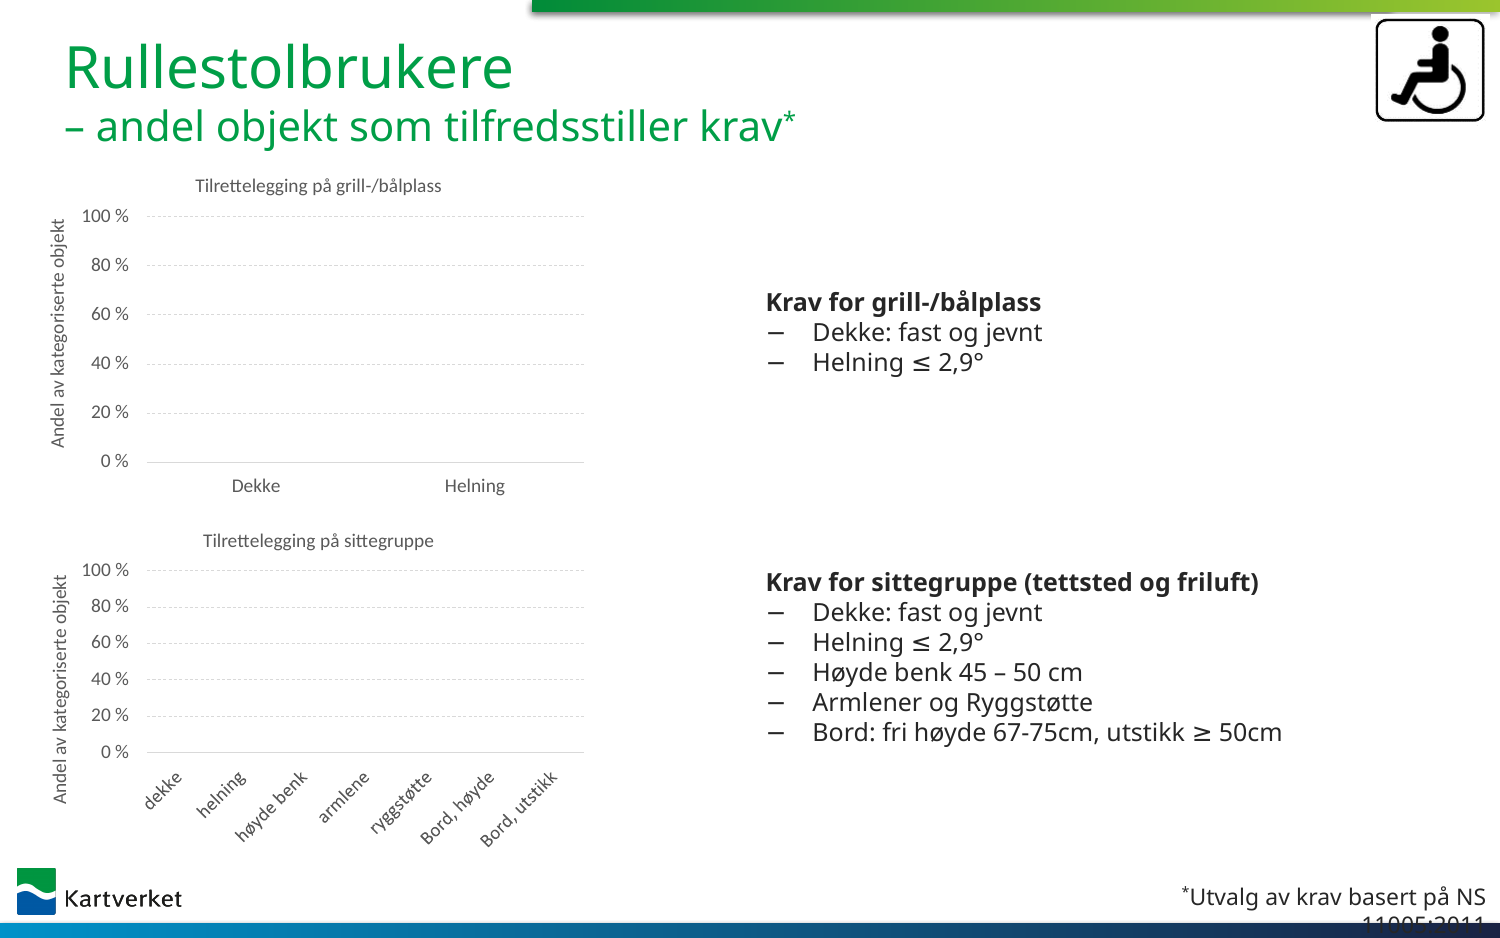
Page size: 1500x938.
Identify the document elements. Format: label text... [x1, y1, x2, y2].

text_box Rullestolbrukere – andel objekt som tilfredsstiller krav* [49, 14, 1431, 158]
picture [41, 520, 596, 859]
picture [1371, 13, 1491, 127]
text_box *Utvalg av krav basert på NS 11005:2011 [1068, 873, 1500, 938]
picture [41, 166, 596, 505]
text_box Krav for sittegruppe (tettsted og friluft) Dekke: fast og jevnt Helning ≤ 2,9° Høyde benk 45 – 50 cm Armlener og Ryggstøtte Bord: fri høyde 67-75cm, utstikk ≥ 50cm [750, 559, 1500, 754]
text_box Krav for grill-/bålplass Dekke: fast og jevnt Helning ≤ 2,9° [750, 279, 1452, 384]
